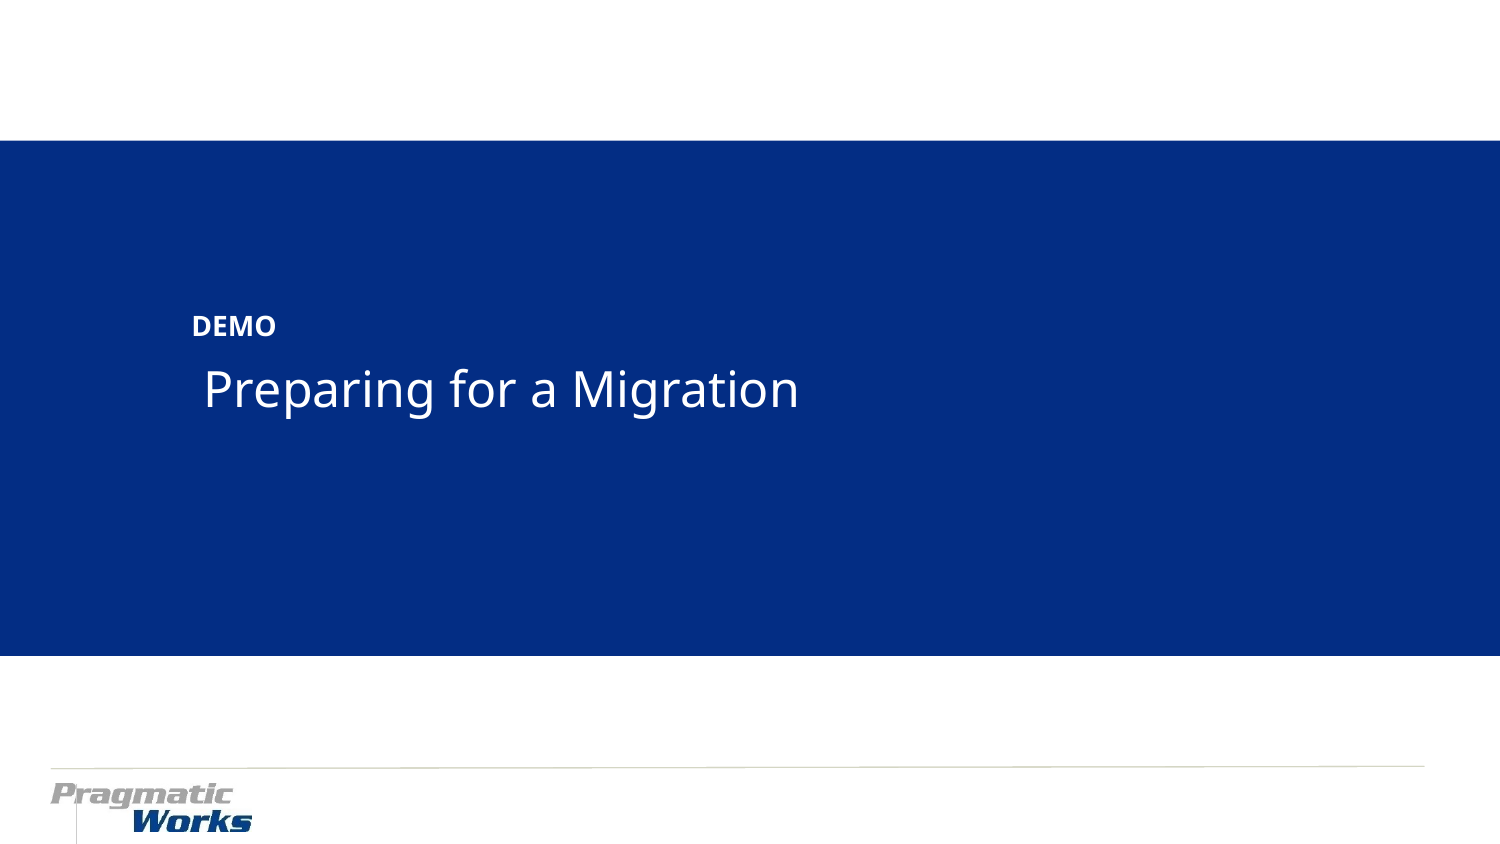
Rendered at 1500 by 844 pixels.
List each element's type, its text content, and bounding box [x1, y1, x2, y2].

list Preparing for a Migration [188, 356, 1209, 548]
picture [50, 783, 252, 832]
